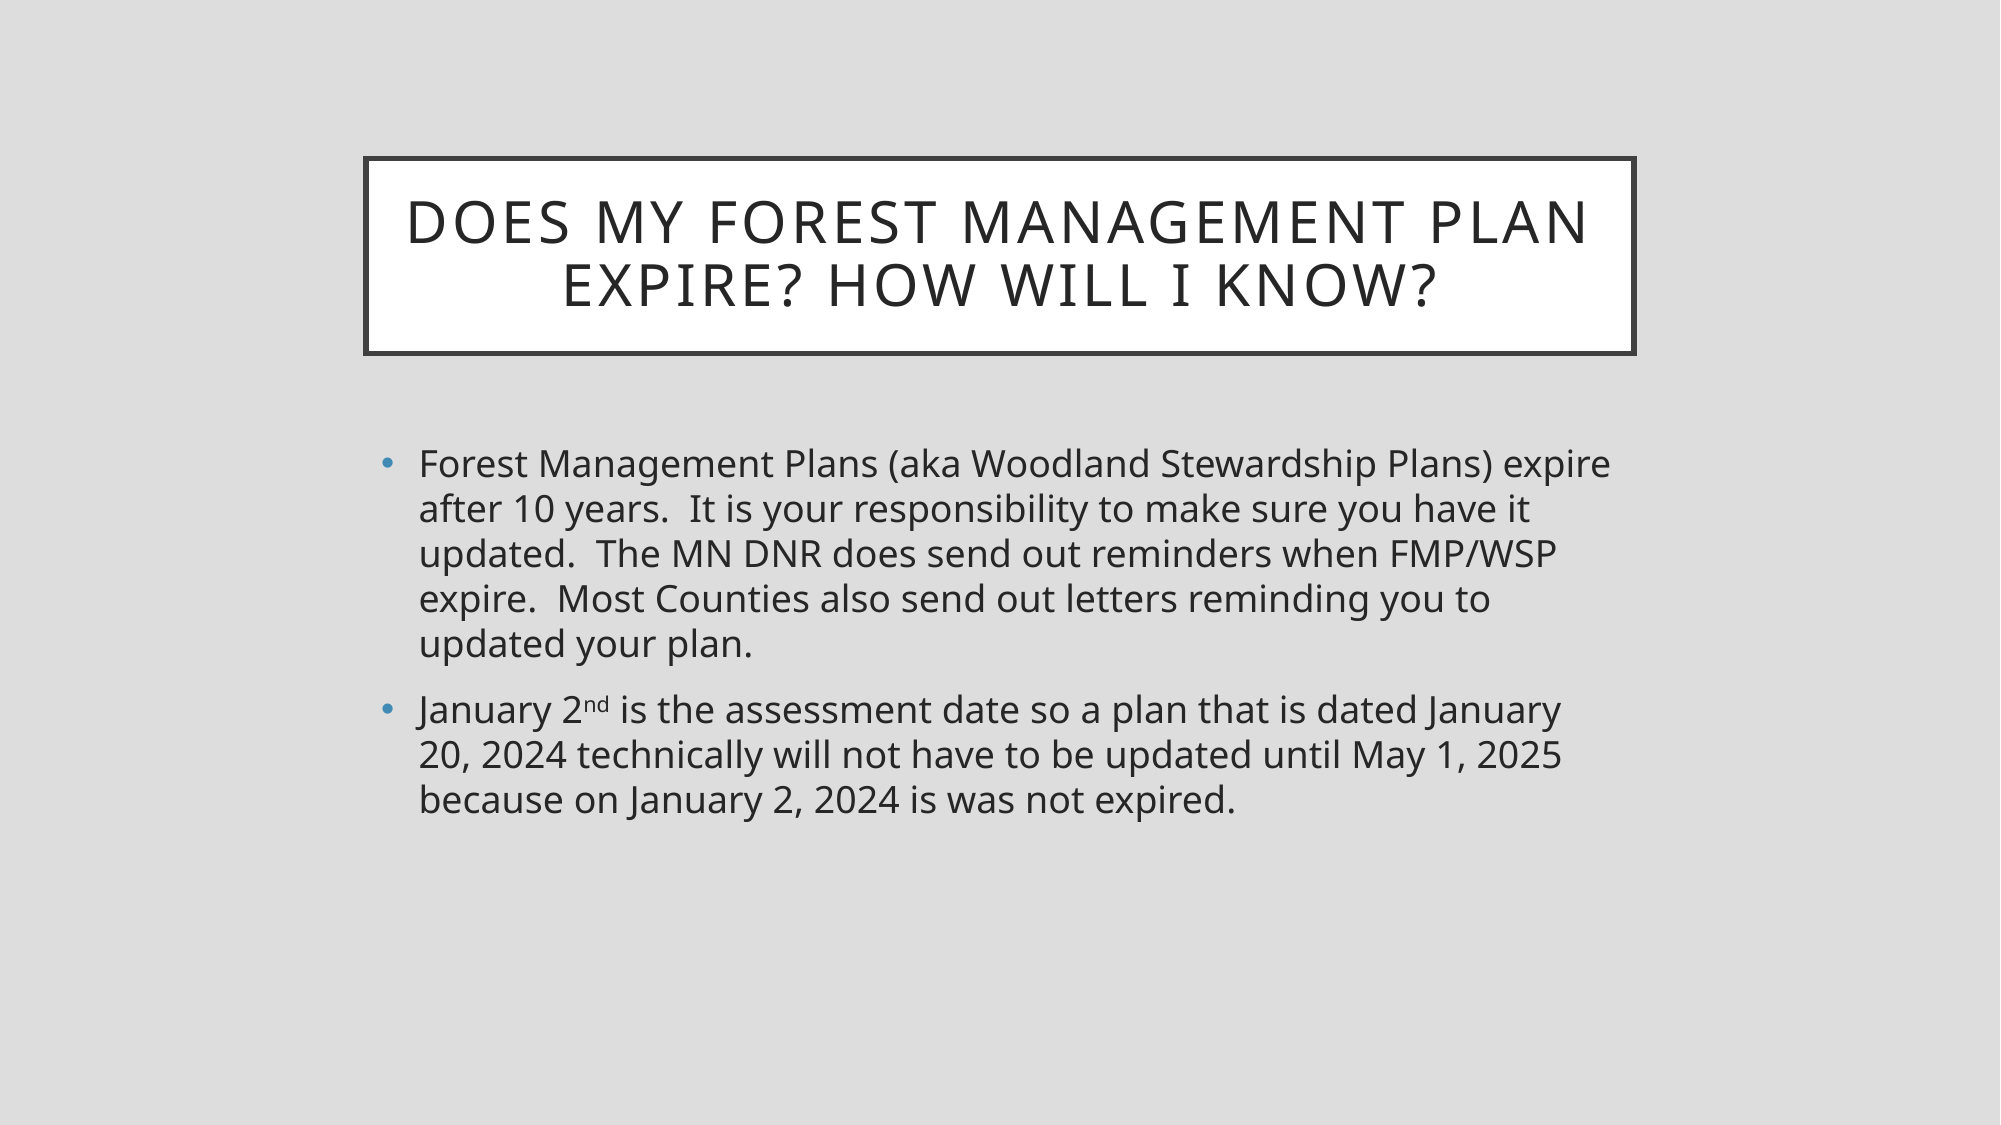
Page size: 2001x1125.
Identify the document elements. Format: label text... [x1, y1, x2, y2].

title Does my forest management plan expire? How will I know? [363, 156, 1637, 356]
list Forest Management Plans (aka Woodland Stewardship Plans) expire after 10 years. It is your responsibility to make sure you have it updated. The MN DNR does send out reminders when FMP/WSP expire. Most Counties also send out letters reminding you to updated your plan. January 2nd is the assessment date so a plan that is dated January 20, 2024 technically will not have to be updated until May 1, 2025 because on January 2, 2024 is was not expired. [366, 432, 1634, 942]
